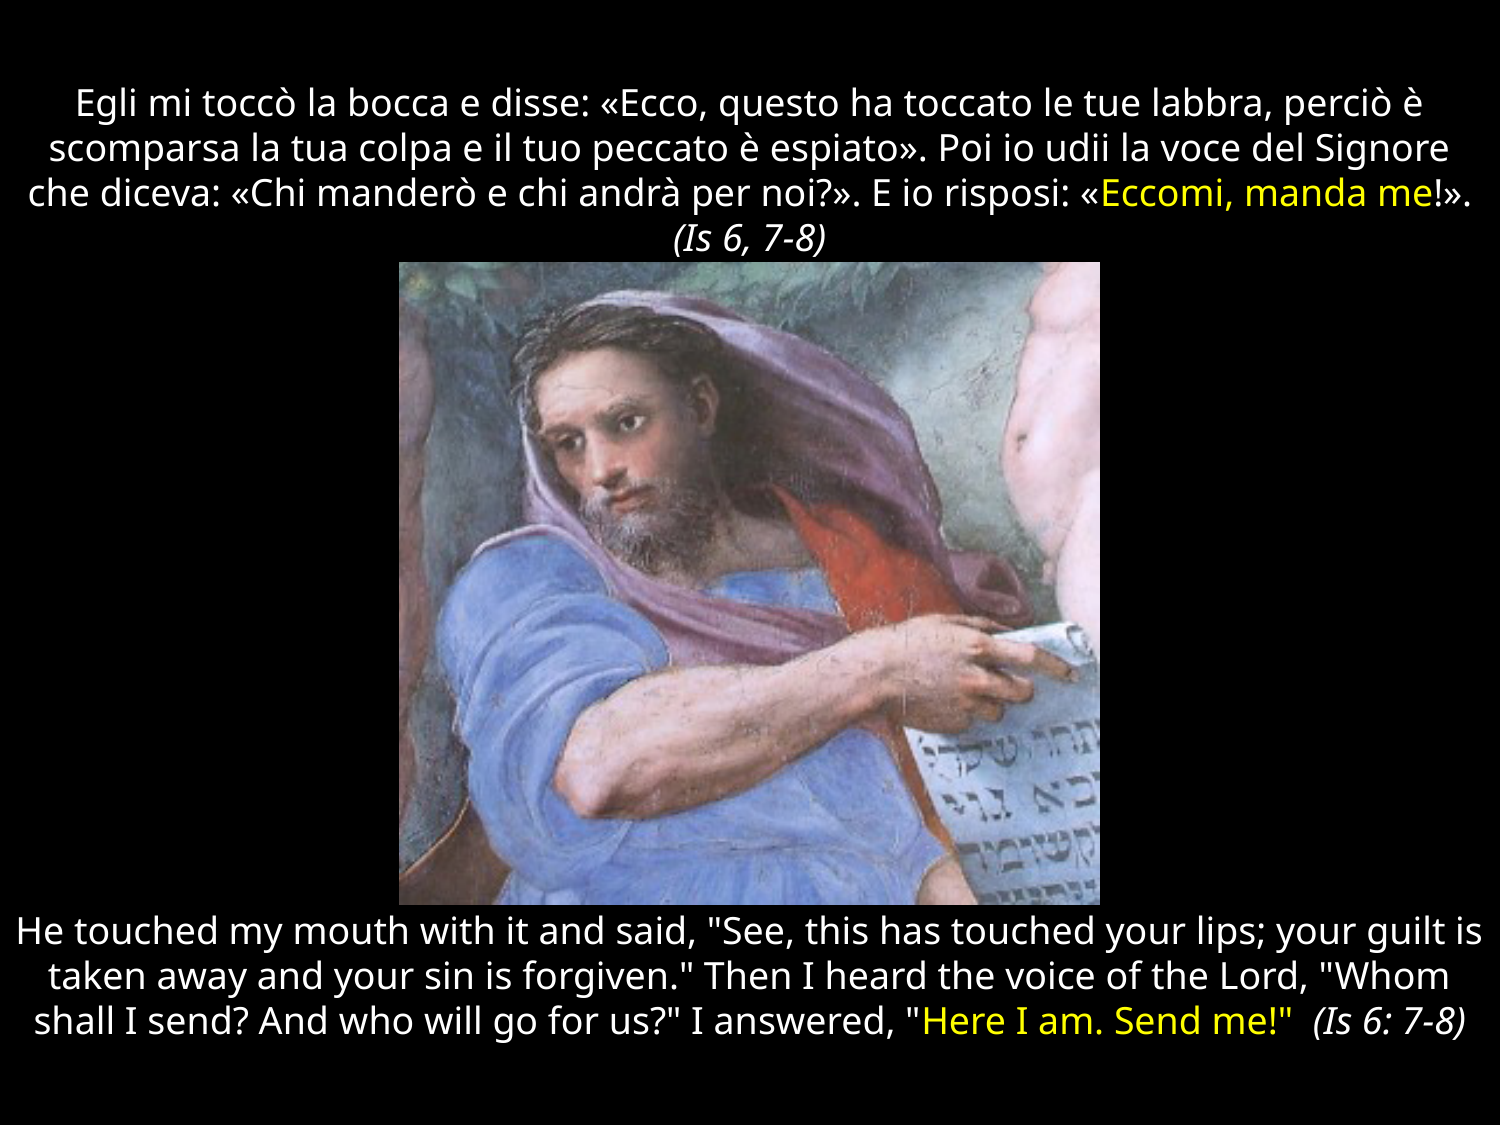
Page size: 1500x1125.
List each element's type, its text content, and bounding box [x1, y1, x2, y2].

picture [399, 262, 1100, 905]
text_box He touched my mouth with it and said, "See, this has touched your lips; your guilt is taken away and your sin is forgiven." Then I heard the voice of the Lord, "Whom shall I send? And who will go for us?" I answered, "Here I am. Send me!" (Is 6: 7-8) [0, 899, 1500, 1050]
title Egli mi toccò la bocca e disse: «Ecco, questo ha toccato le tue labbra, perciò è scomparsa la tua colpa e il tuo peccato è espiato». Poi io udii la voce del Signore che diceva: «Chi manderò e chi andrà per noi?». E io risposi: «Eccomi, manda me!». (Is 6, 7-8) [0, 75, 1500, 263]
